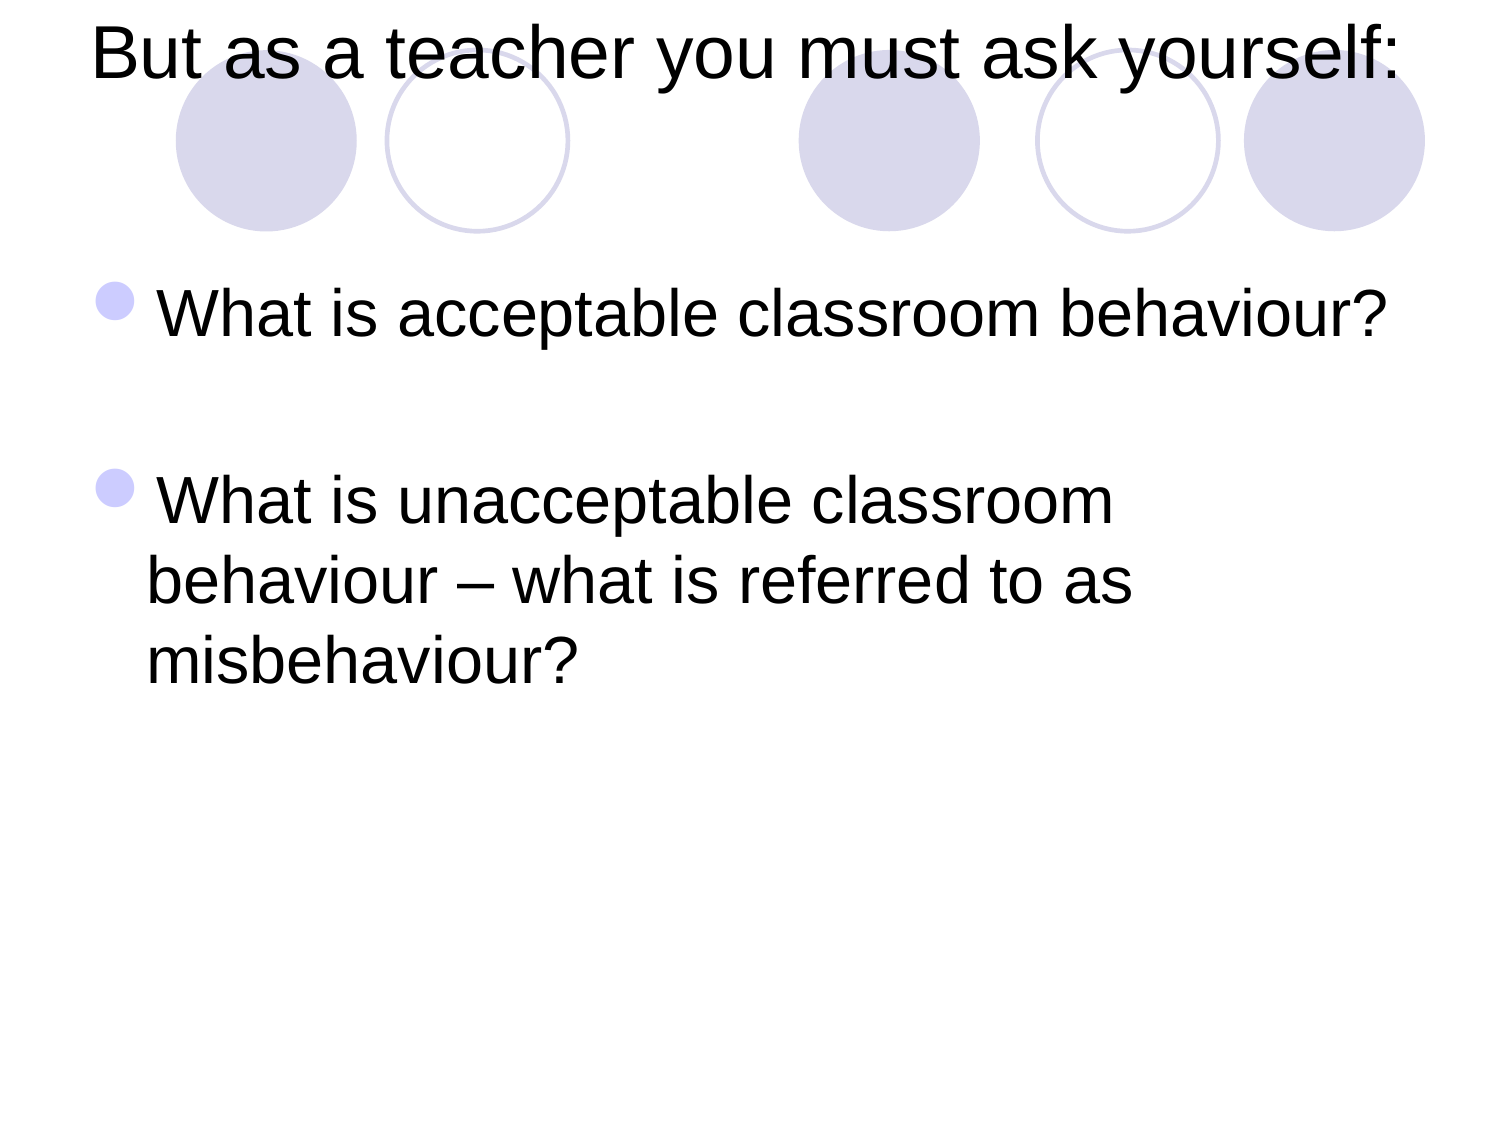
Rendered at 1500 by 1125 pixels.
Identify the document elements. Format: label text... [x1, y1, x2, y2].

list What is acceptable classroom behaviour? What is unacceptable classroom behaviour – what is referred to as misbehaviour? [74, 262, 1426, 1006]
title But as a teacher you must ask yourself: [74, 44, 1426, 233]
